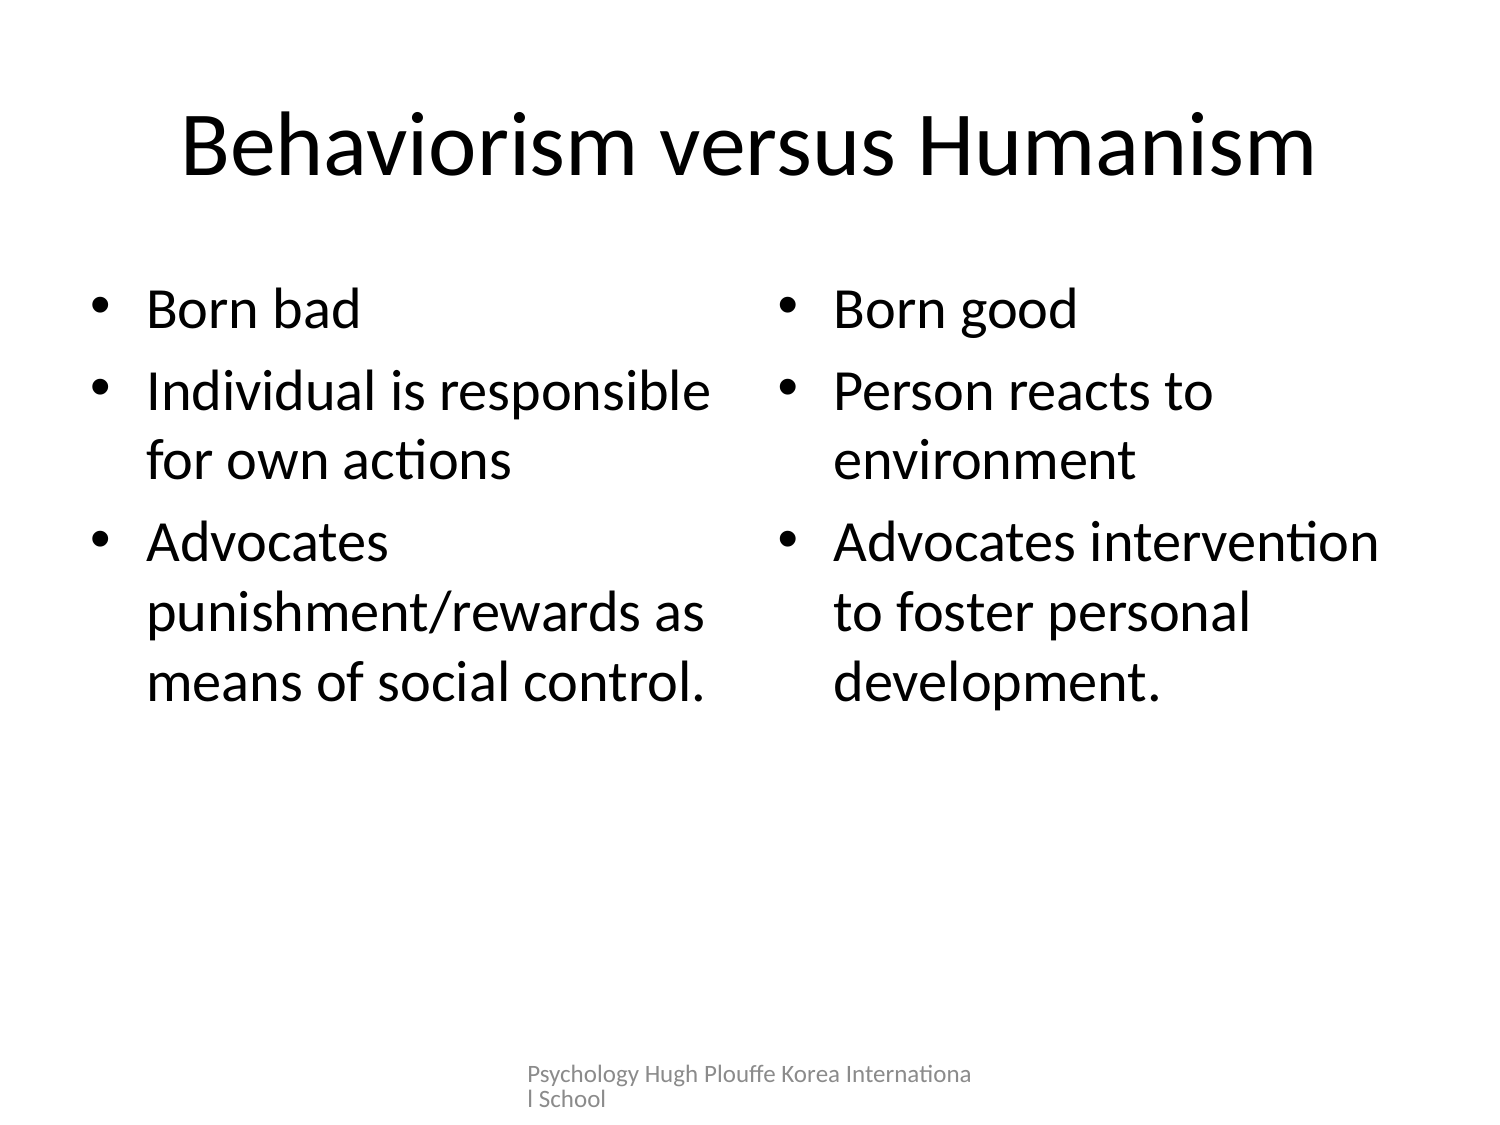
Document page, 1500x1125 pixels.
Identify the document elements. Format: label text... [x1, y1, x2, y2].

footer Psychology Hugh Plouffe Korea International School [512, 1042, 988, 1103]
list Born good Person reacts to environment Advocates intervention to foster personal development. [762, 262, 1425, 1005]
list Born bad Individual is responsible for own actions Advocates punishment/rewards as means of social control. [75, 262, 738, 1005]
title Behaviorism versus Humanism [75, 45, 1425, 233]
